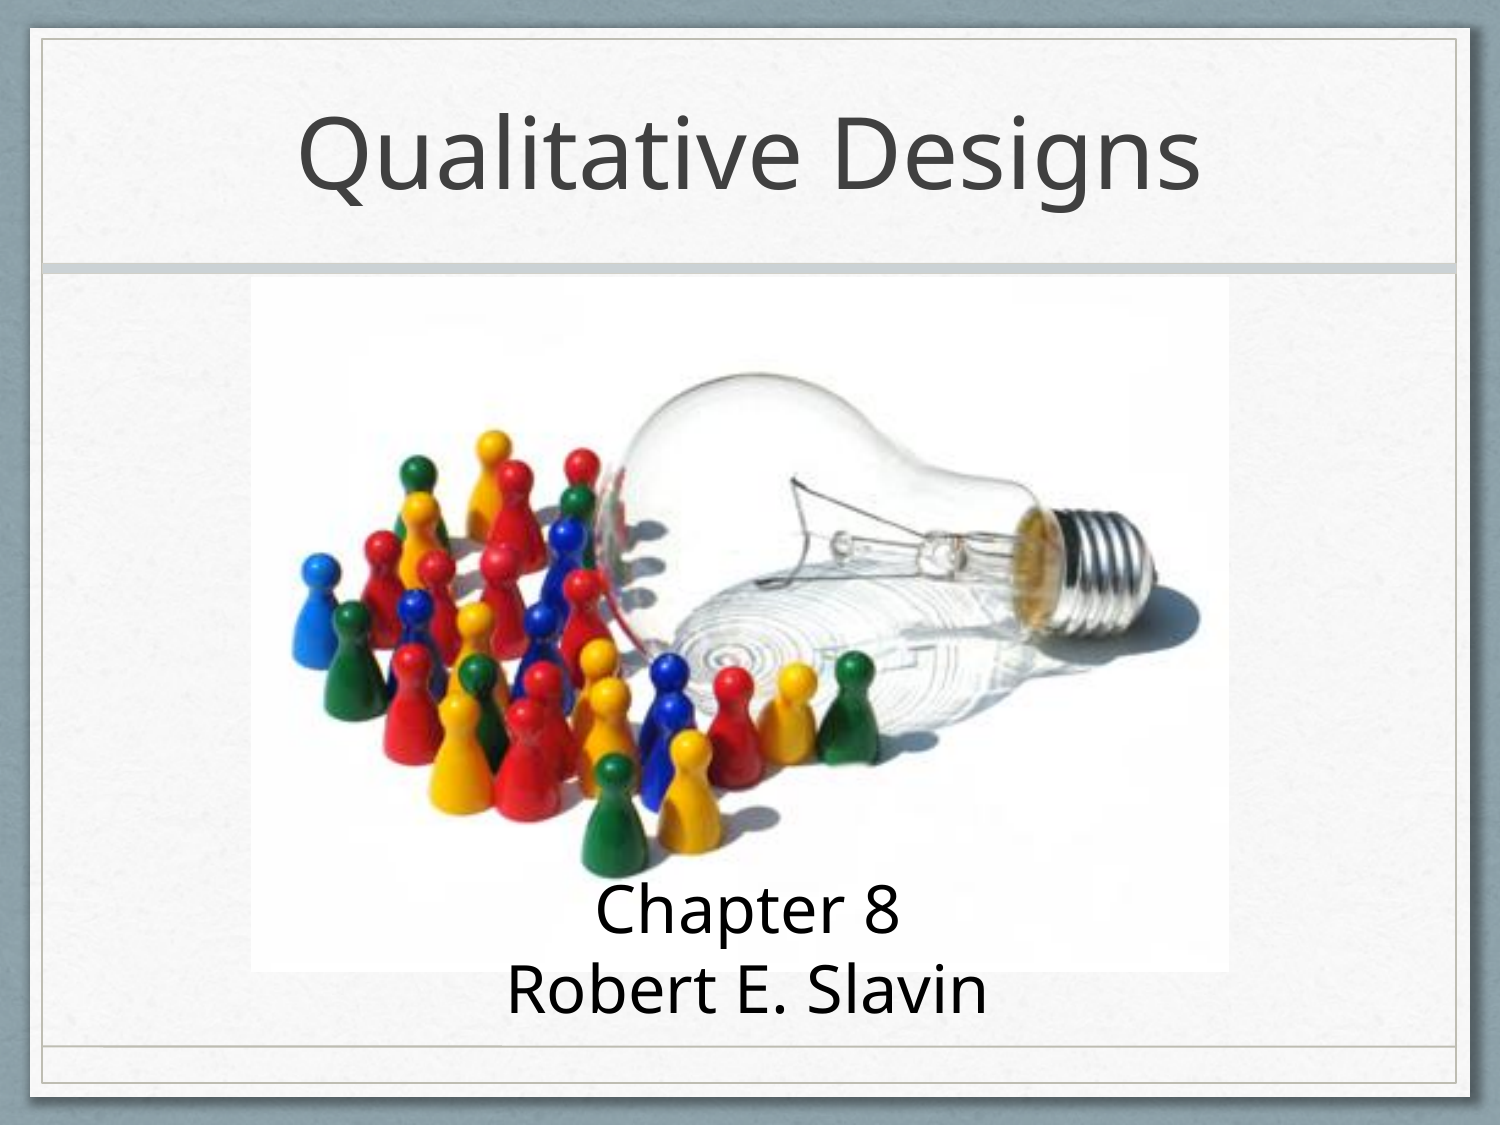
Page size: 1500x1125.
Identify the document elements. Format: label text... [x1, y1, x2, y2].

text_box Chapter 8 Robert E. Slavin [46, 859, 1451, 1035]
picture [30, 28, 1470, 1097]
title Qualitative Designs [147, 40, 1353, 260]
